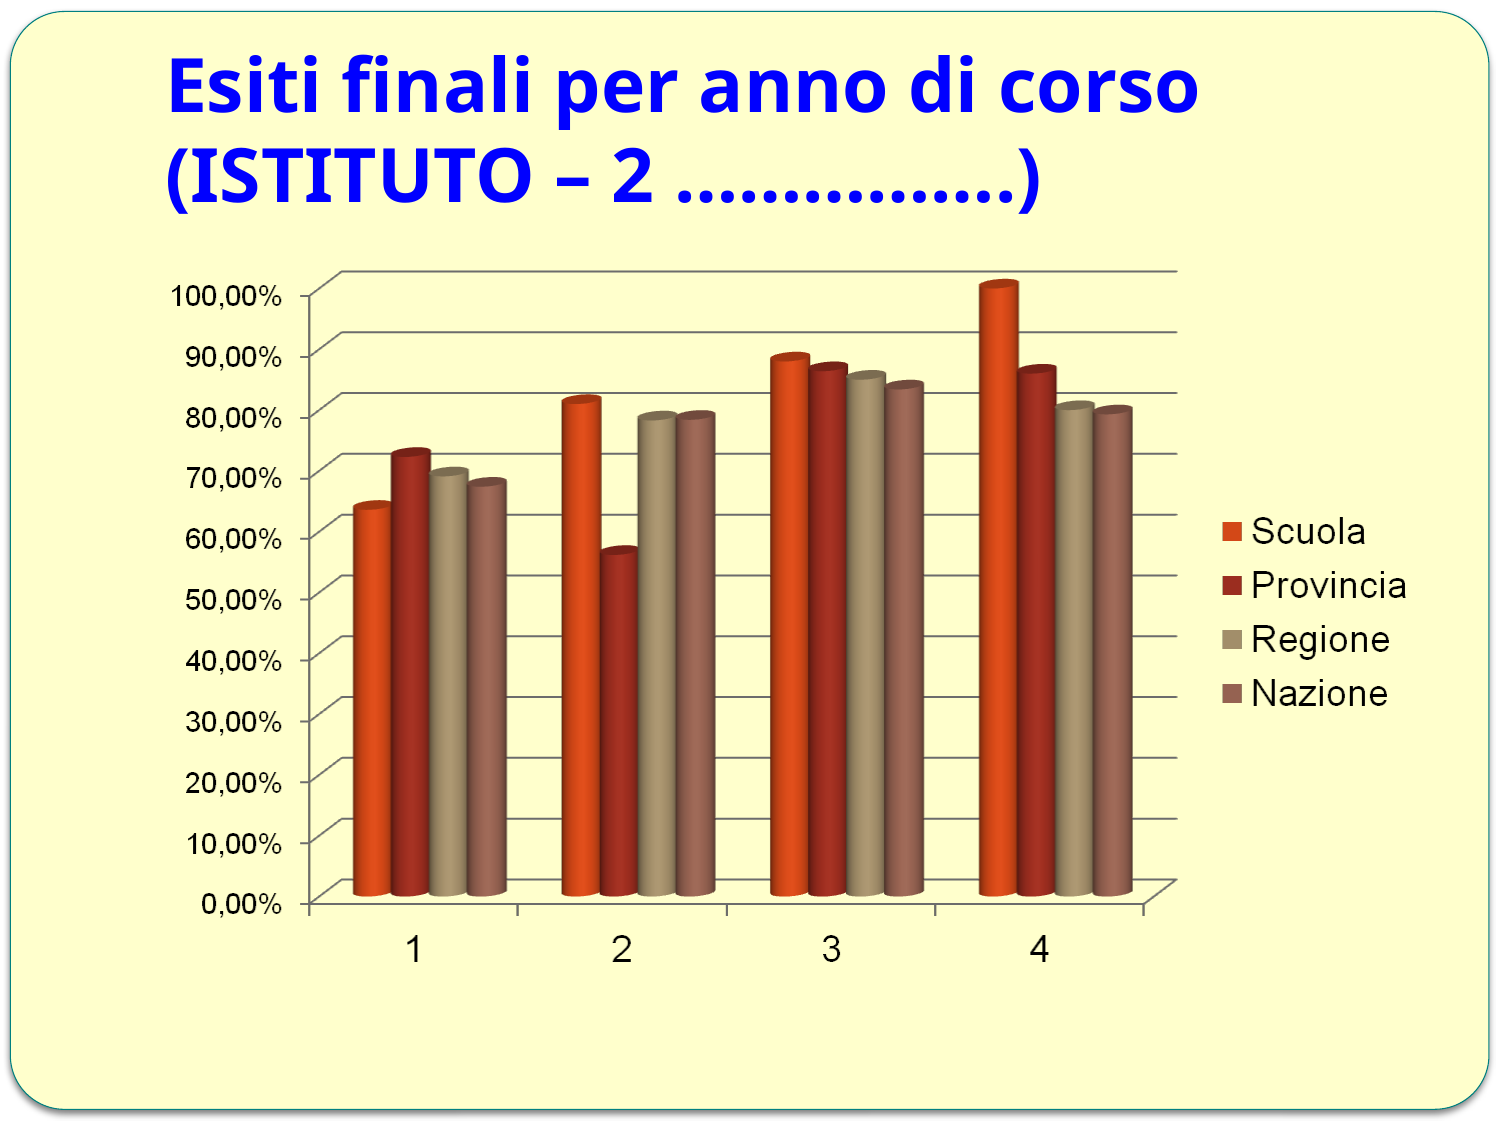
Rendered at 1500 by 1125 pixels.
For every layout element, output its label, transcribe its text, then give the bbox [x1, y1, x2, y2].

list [141, 228, 1434, 996]
title Esiti finali per anno di corso (ISTITUTO – 2 …………….) [149, 44, 1426, 227]
